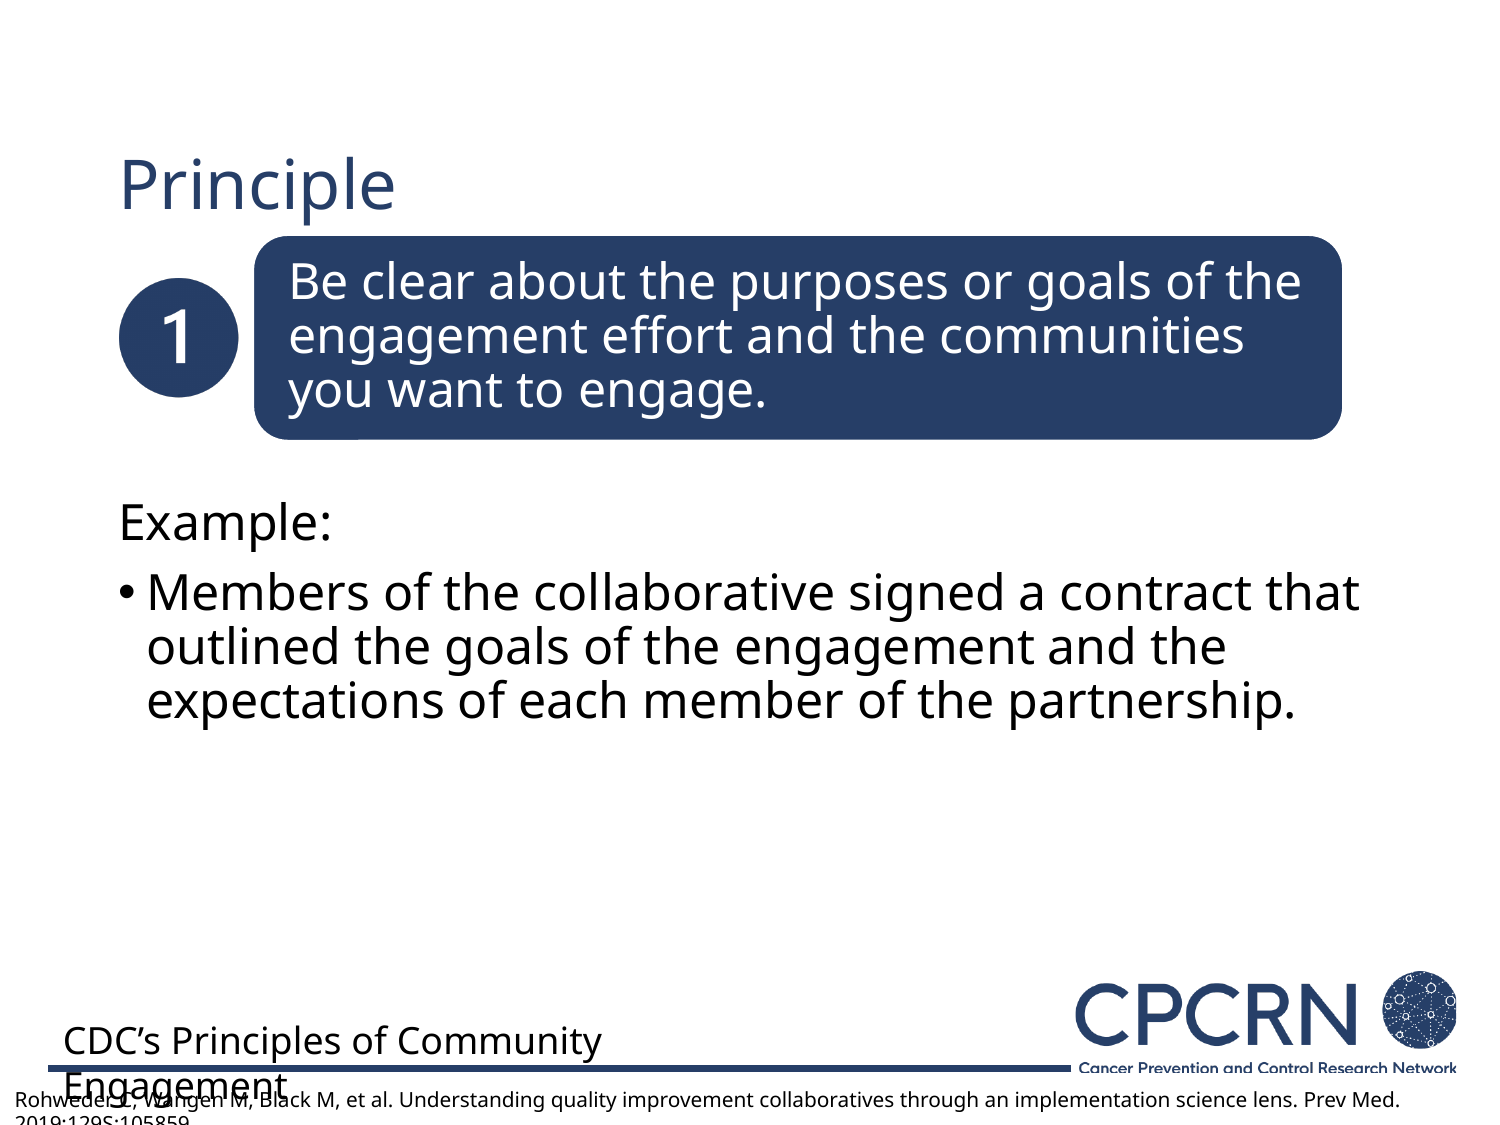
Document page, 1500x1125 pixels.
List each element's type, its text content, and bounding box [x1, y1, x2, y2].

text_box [253, 219, 1344, 457]
picture [103, 262, 254, 413]
text_box Rohweder C, Wangen M, Black M, et al. Understanding quality improvement collaboratives through an implementation science lens. Prev Med. 2019;129S:105859. [0, 1078, 1500, 1125]
title Principle [103, 100, 1397, 275]
text_box CDC’s Principles of Community Engagement [48, 1009, 799, 1078]
list Example: Members of the collaborative signed a contract that outlined the goals of the engagement and the expectations of each member of the partnership. [103, 414, 1397, 897]
